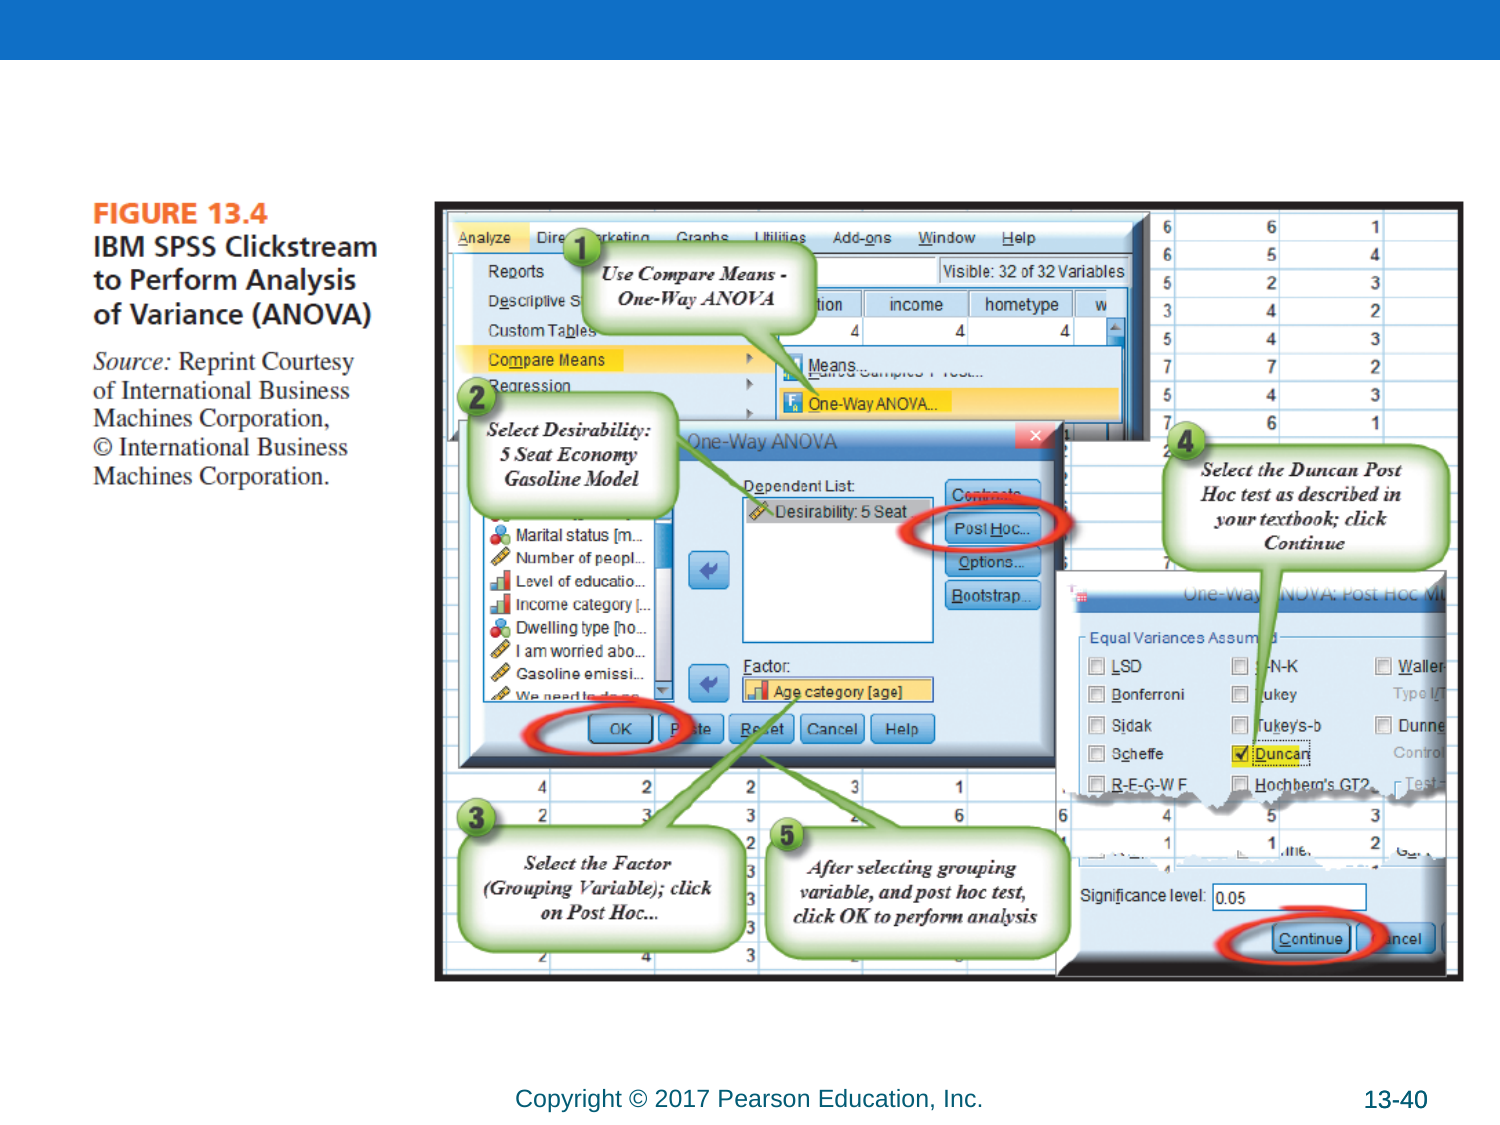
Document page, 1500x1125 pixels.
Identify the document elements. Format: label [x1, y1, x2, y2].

picture [641, 1100, 647, 1107]
picture [67, 180, 1477, 994]
